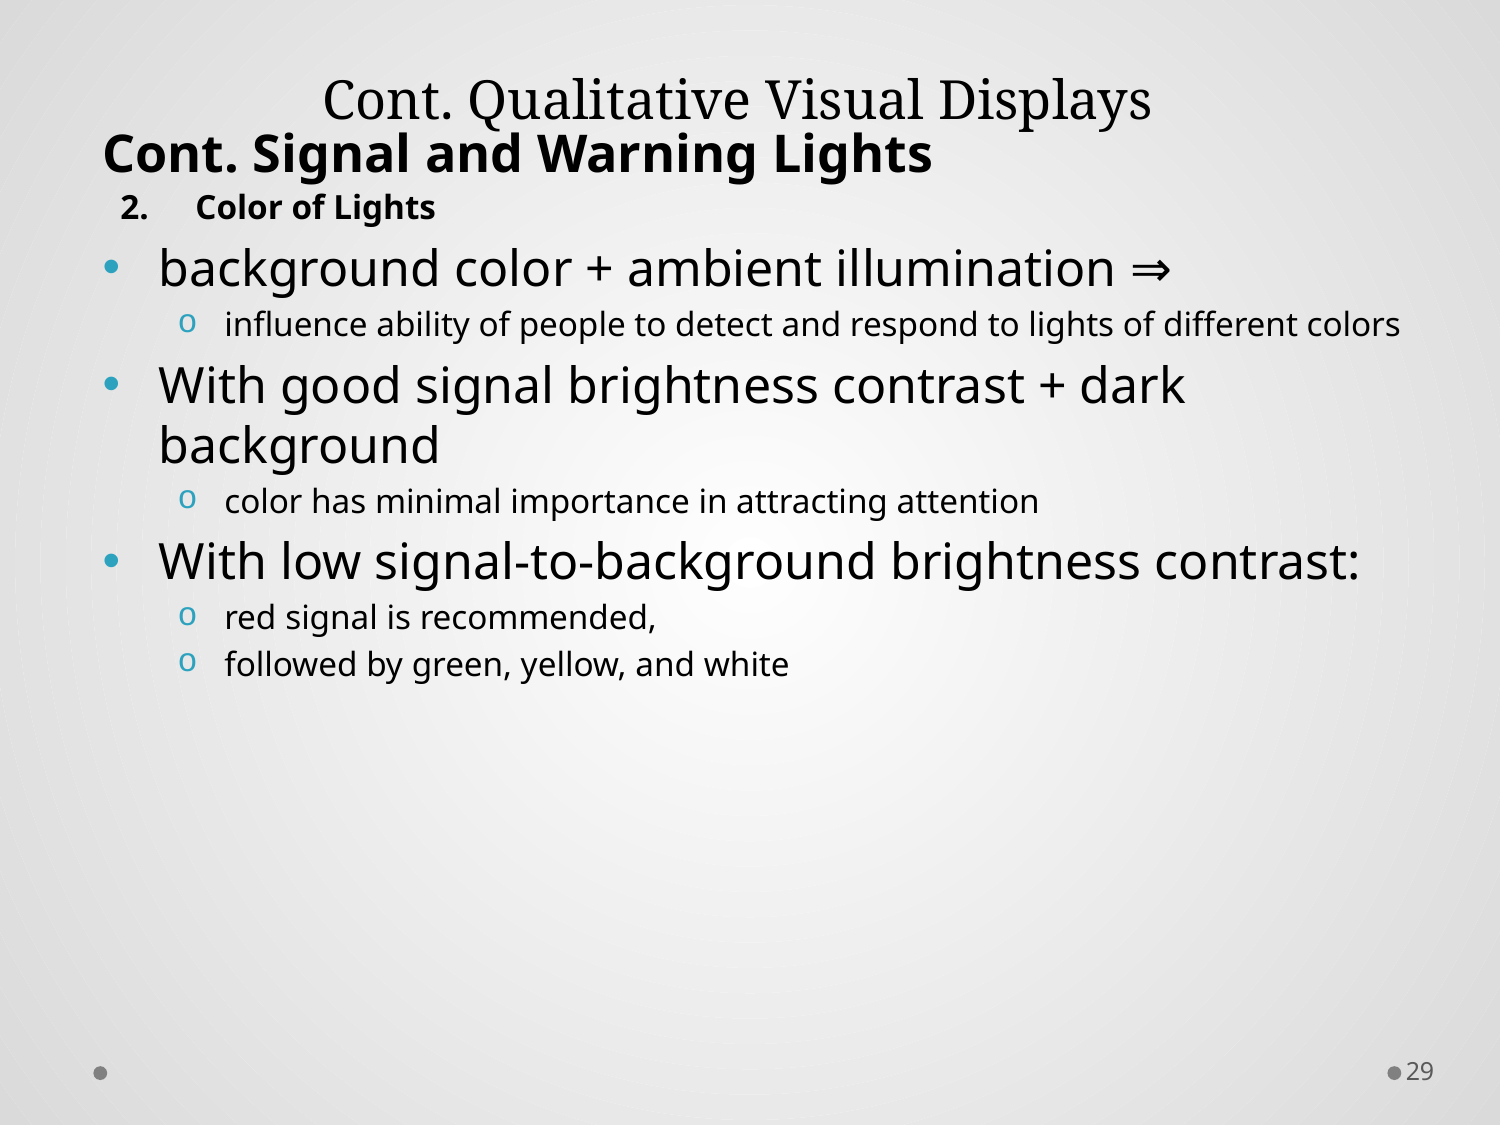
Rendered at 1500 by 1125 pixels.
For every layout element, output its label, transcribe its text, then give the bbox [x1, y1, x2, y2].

list Cont. Signal and Warning Lights Color of Lights background color + ambient illumination ⇒ influence ability of people to detect and respond to lights of different colors With good signal brightness contrast + dark background color has minimal importance in attracting attention With low signal-to-background brightness contrast: red signal is recommended, followed by green, yellow, and white [87, 112, 1438, 1125]
title Cont. Qualitative Visual Displays [62, 37, 1413, 138]
slide_number 29 [1401, 1042, 1494, 1103]
